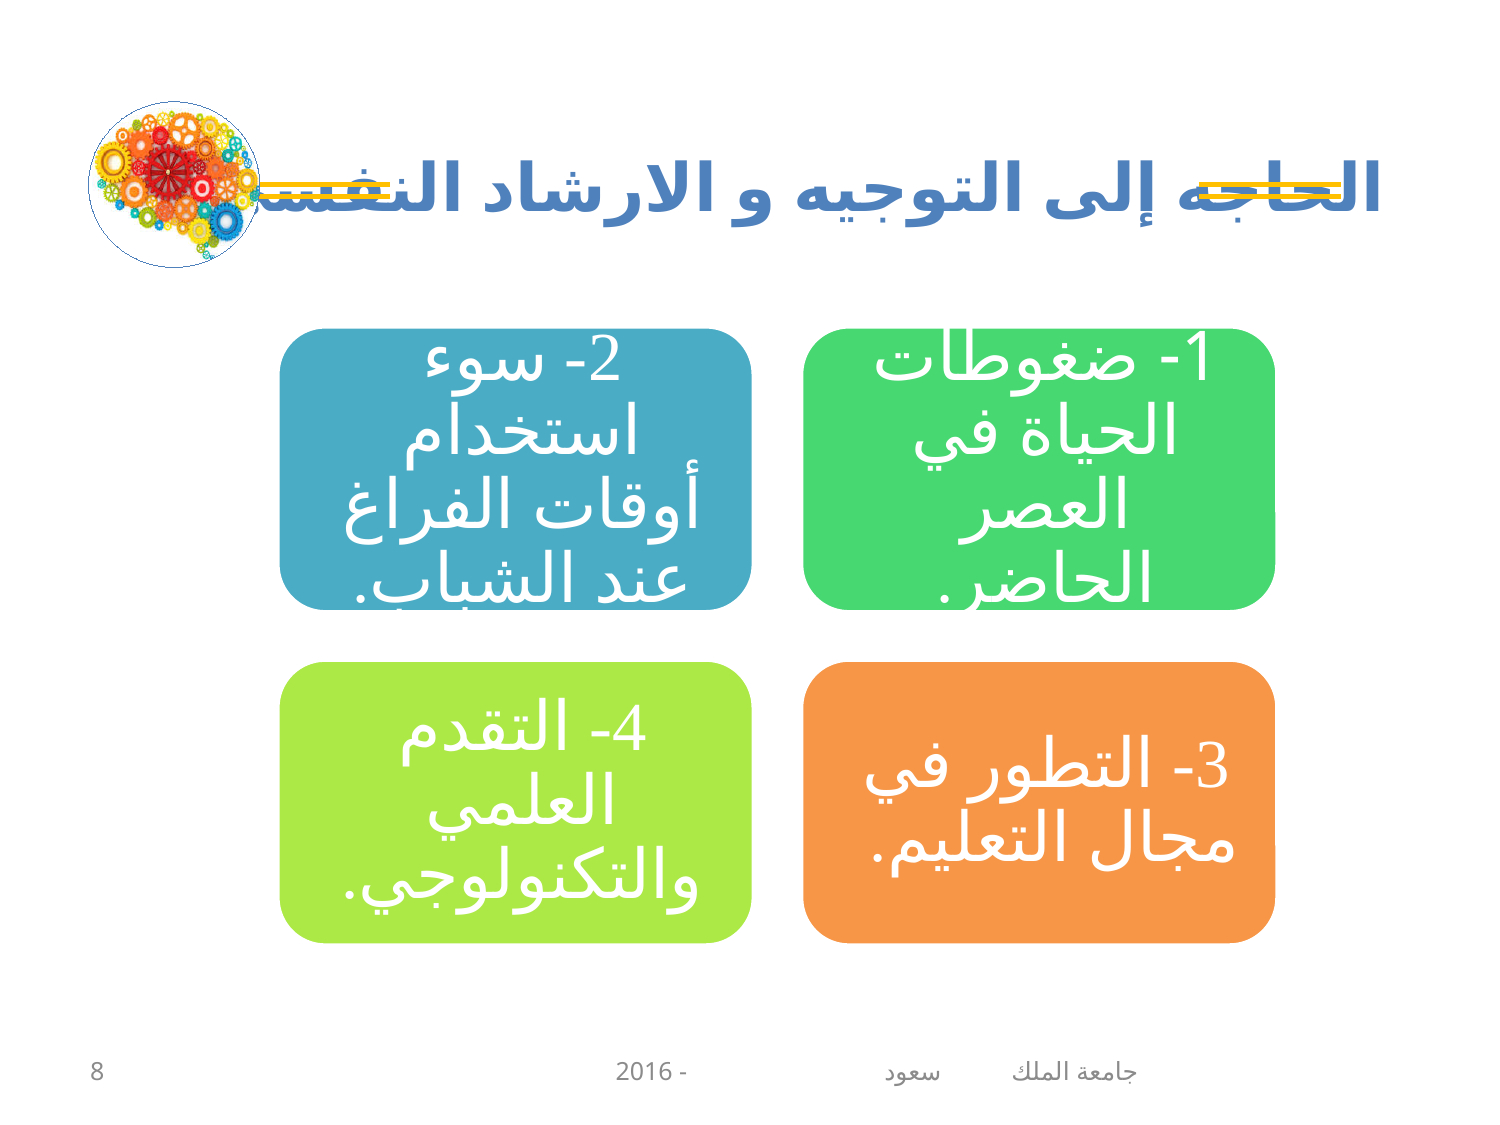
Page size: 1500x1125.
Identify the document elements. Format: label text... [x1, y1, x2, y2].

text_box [277, 302, 1278, 970]
footer جامعة الملك سعود - 2016 [512, 1042, 988, 1103]
slide_number 8 [75, 1042, 425, 1103]
text_box الحاجه إلى التوجيه و الارشاد النفسي [265, 137, 1401, 233]
picture [88, 101, 260, 268]
